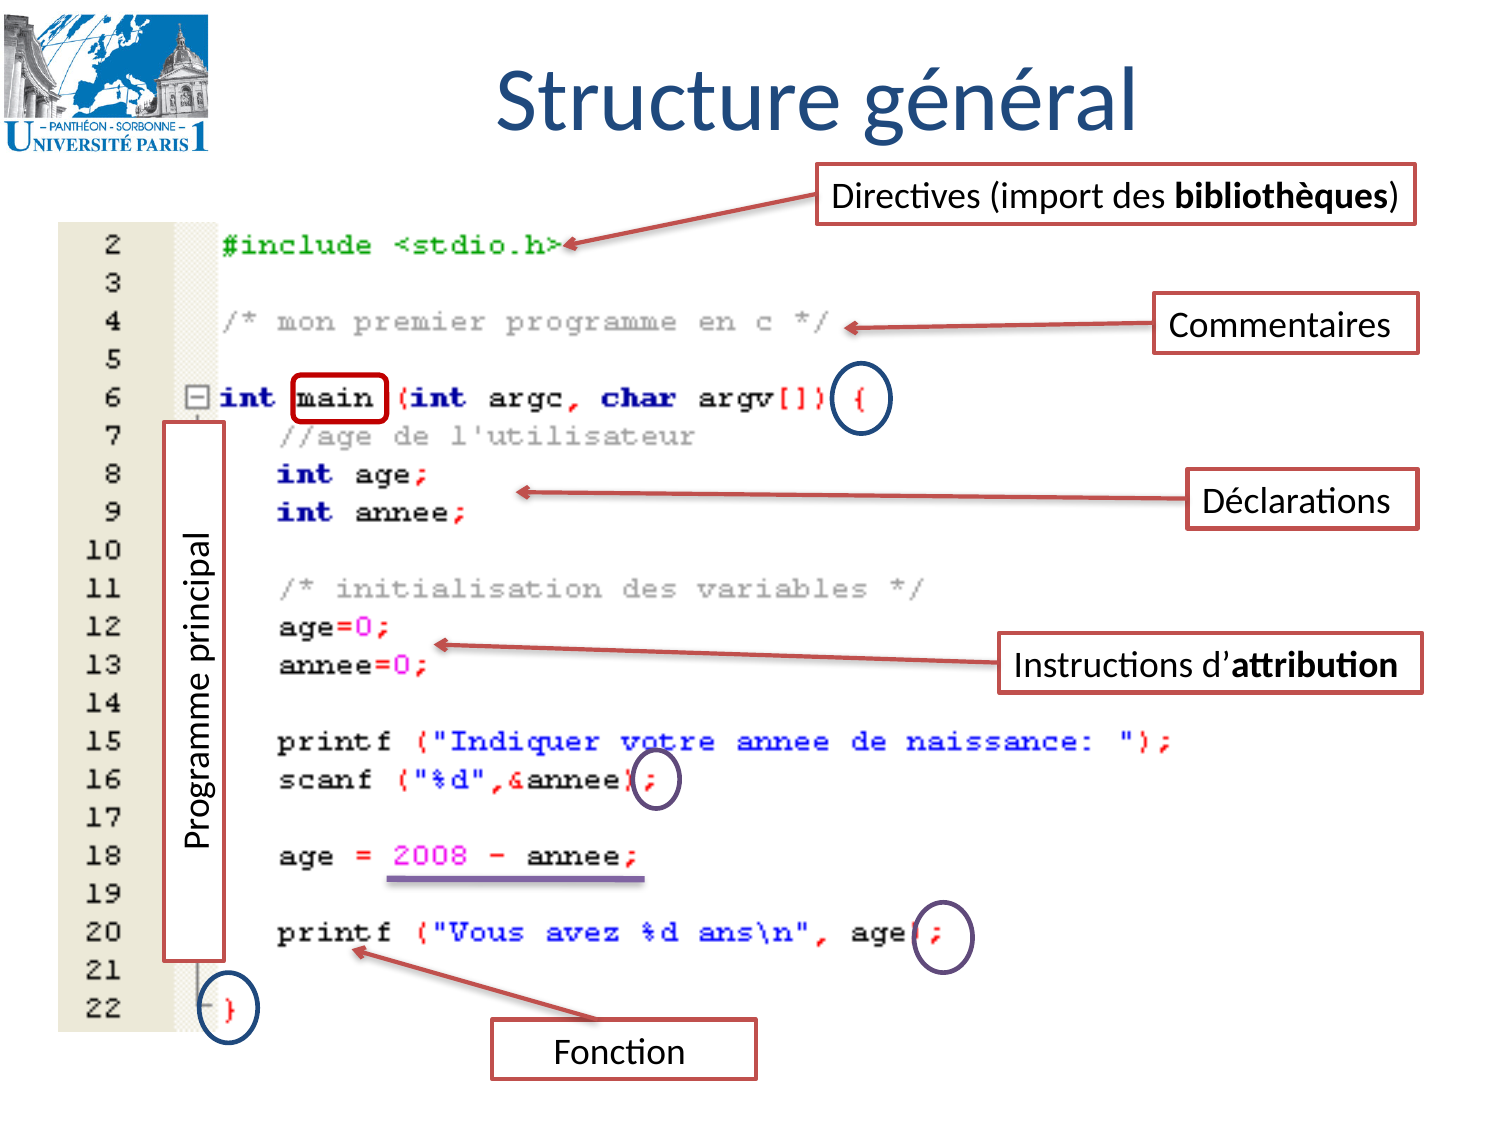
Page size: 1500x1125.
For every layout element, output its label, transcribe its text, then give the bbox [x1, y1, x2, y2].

text_box Instructions d’attribution [1188, 631, 1424, 695]
picture [58, 222, 1184, 1032]
text_box Directives (import des bibliothèques) [815, 162, 1417, 226]
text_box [562, 193, 814, 247]
picture [0, 11, 210, 153]
text_box Déclarations [1188, 467, 1420, 531]
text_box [515, 491, 1188, 500]
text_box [433, 644, 997, 664]
text_box Commentaires [1188, 291, 1420, 355]
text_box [843, 322, 1155, 329]
text_box Fonction [490, 1040, 758, 1081]
text_box [212, 1040, 245, 1046]
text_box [351, 948, 598, 1020]
title Structure général [210, 0, 1426, 188]
